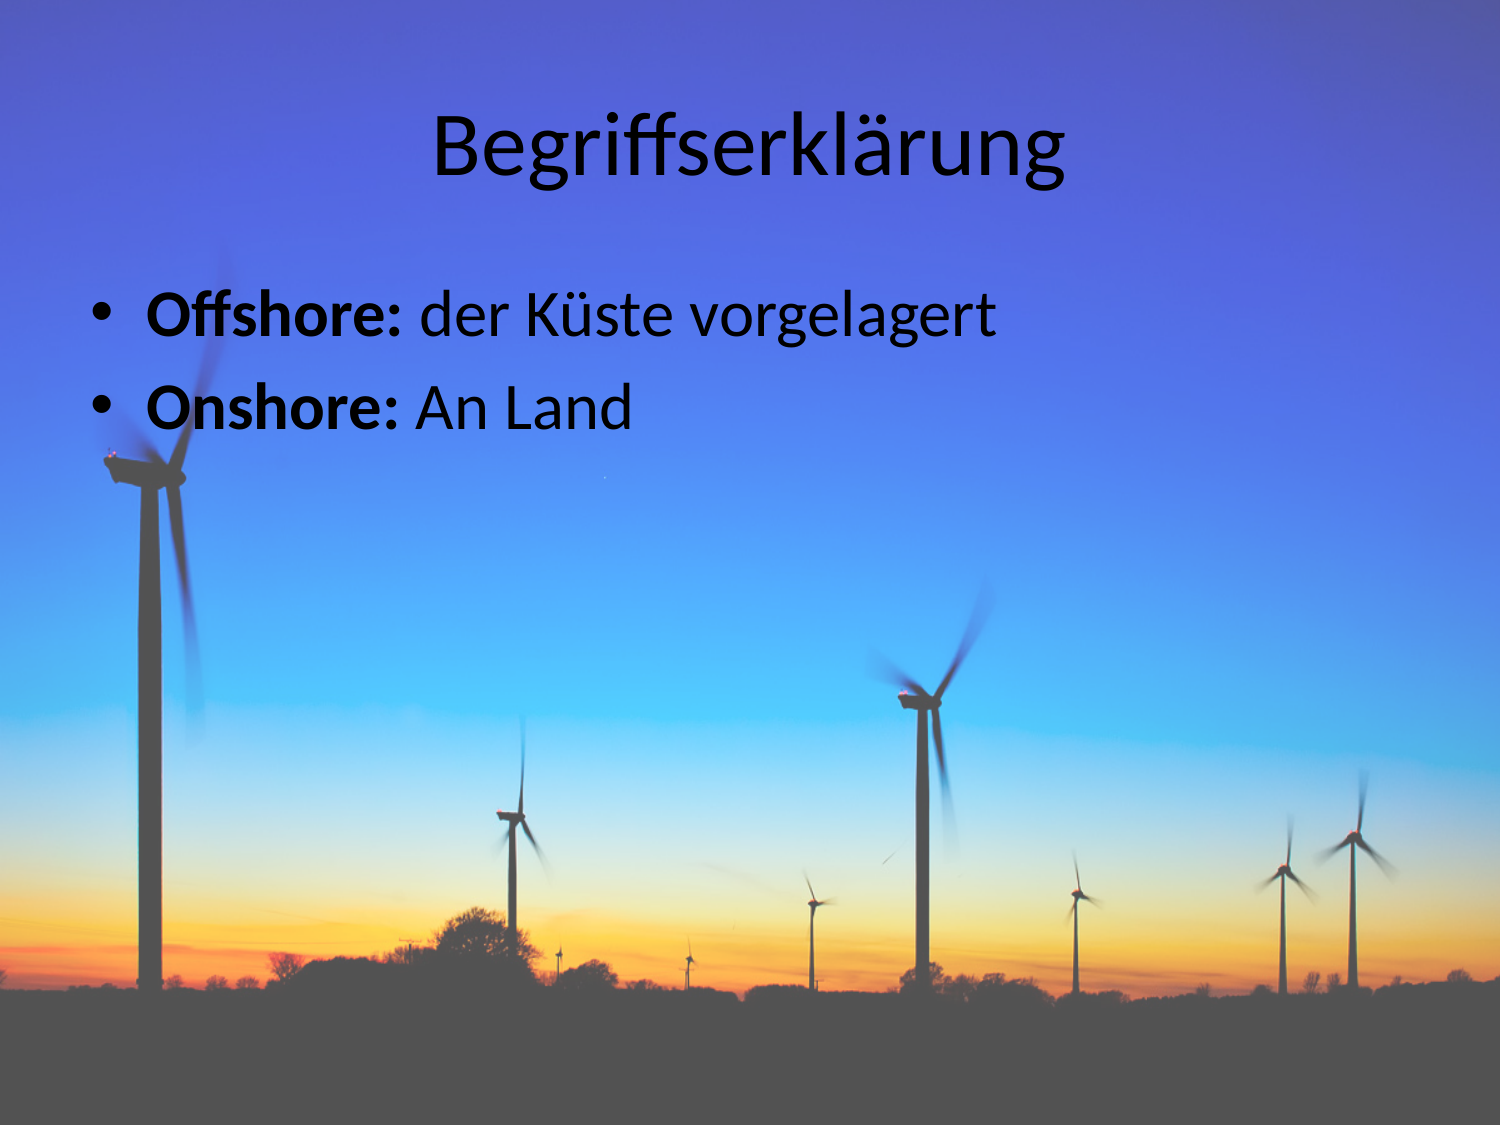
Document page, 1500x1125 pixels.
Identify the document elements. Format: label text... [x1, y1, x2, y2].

list Offshore: der Küste vorgelagert Onshore: An Land [75, 262, 1425, 1005]
title Begriffserklärung [75, 45, 1425, 233]
